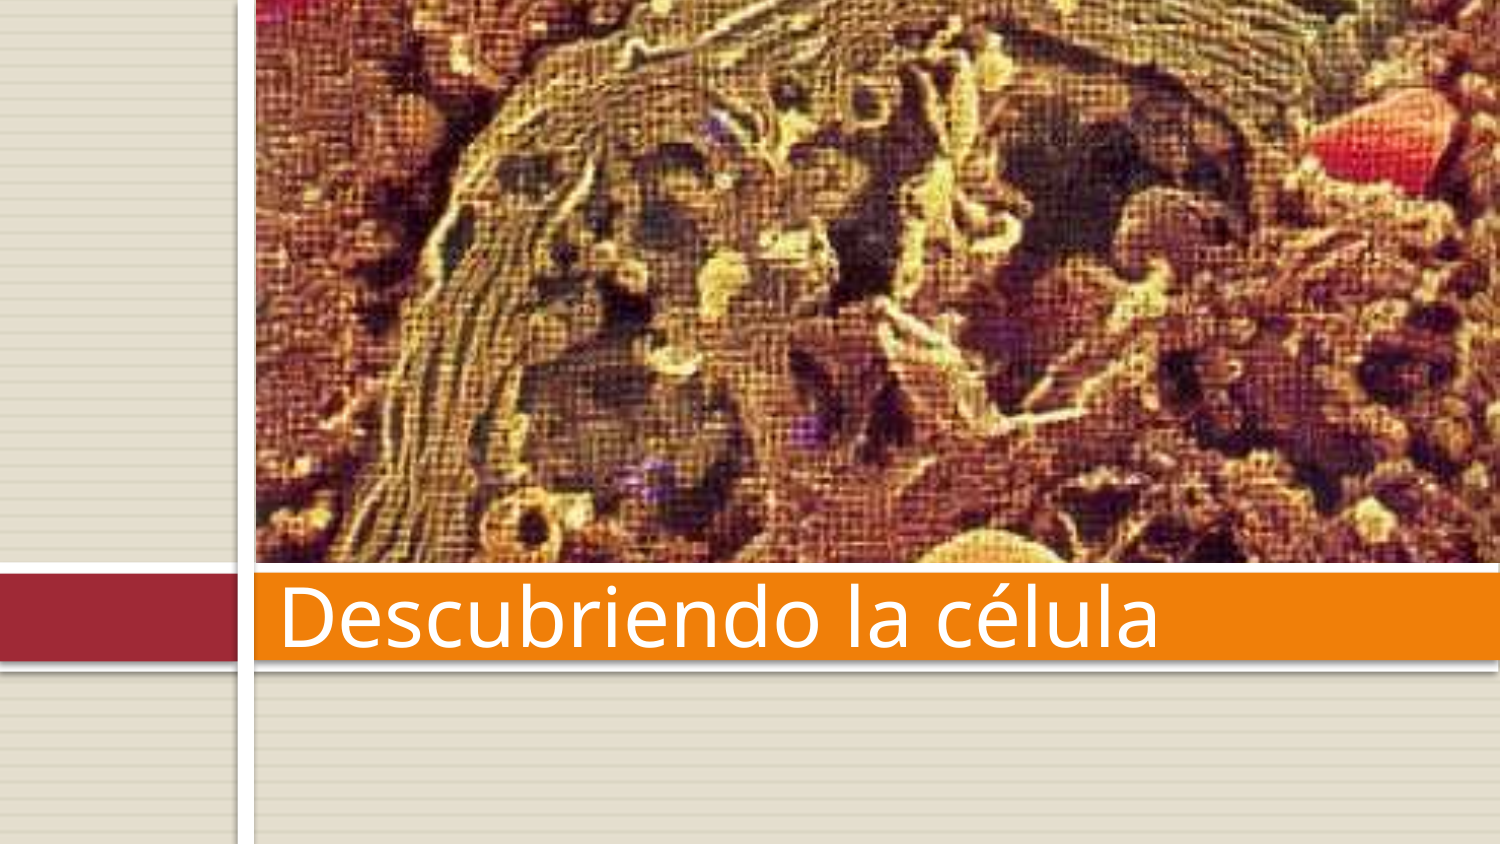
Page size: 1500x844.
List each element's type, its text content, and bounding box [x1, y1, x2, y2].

title Descubriendo la célula [262, 574, 1463, 657]
picture [255, 0, 1500, 563]
